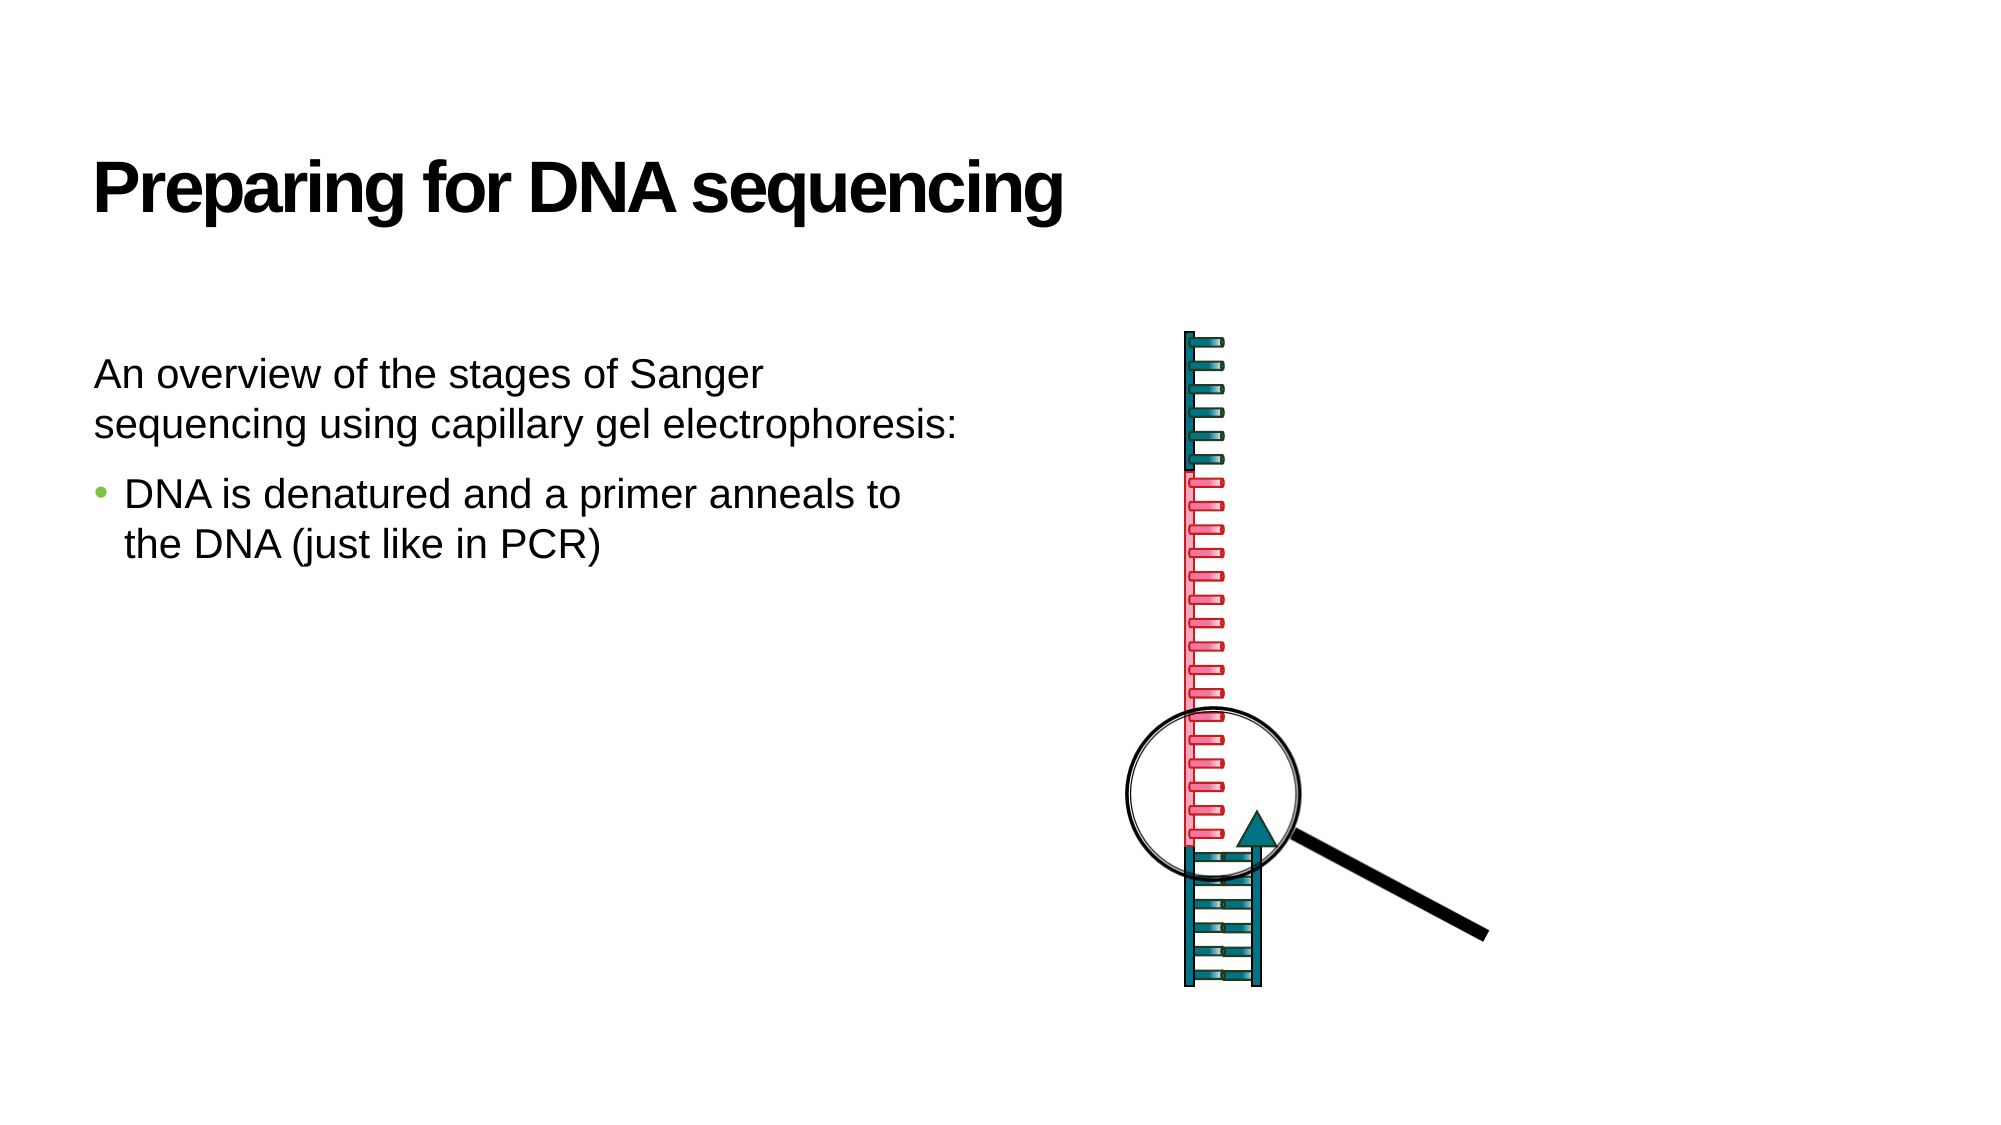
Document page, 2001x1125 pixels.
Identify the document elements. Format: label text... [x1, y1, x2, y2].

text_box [947, 569, 1462, 608]
title Preparing for DNA sequencing [77, 156, 1922, 313]
picture [1125, 706, 1493, 943]
text_box An overview of the stages of Sanger sequencing using capillary gel electrophoresis: DNA is denatured and a primer anneals to the DNA (just like in PCR) [78, 331, 984, 1080]
